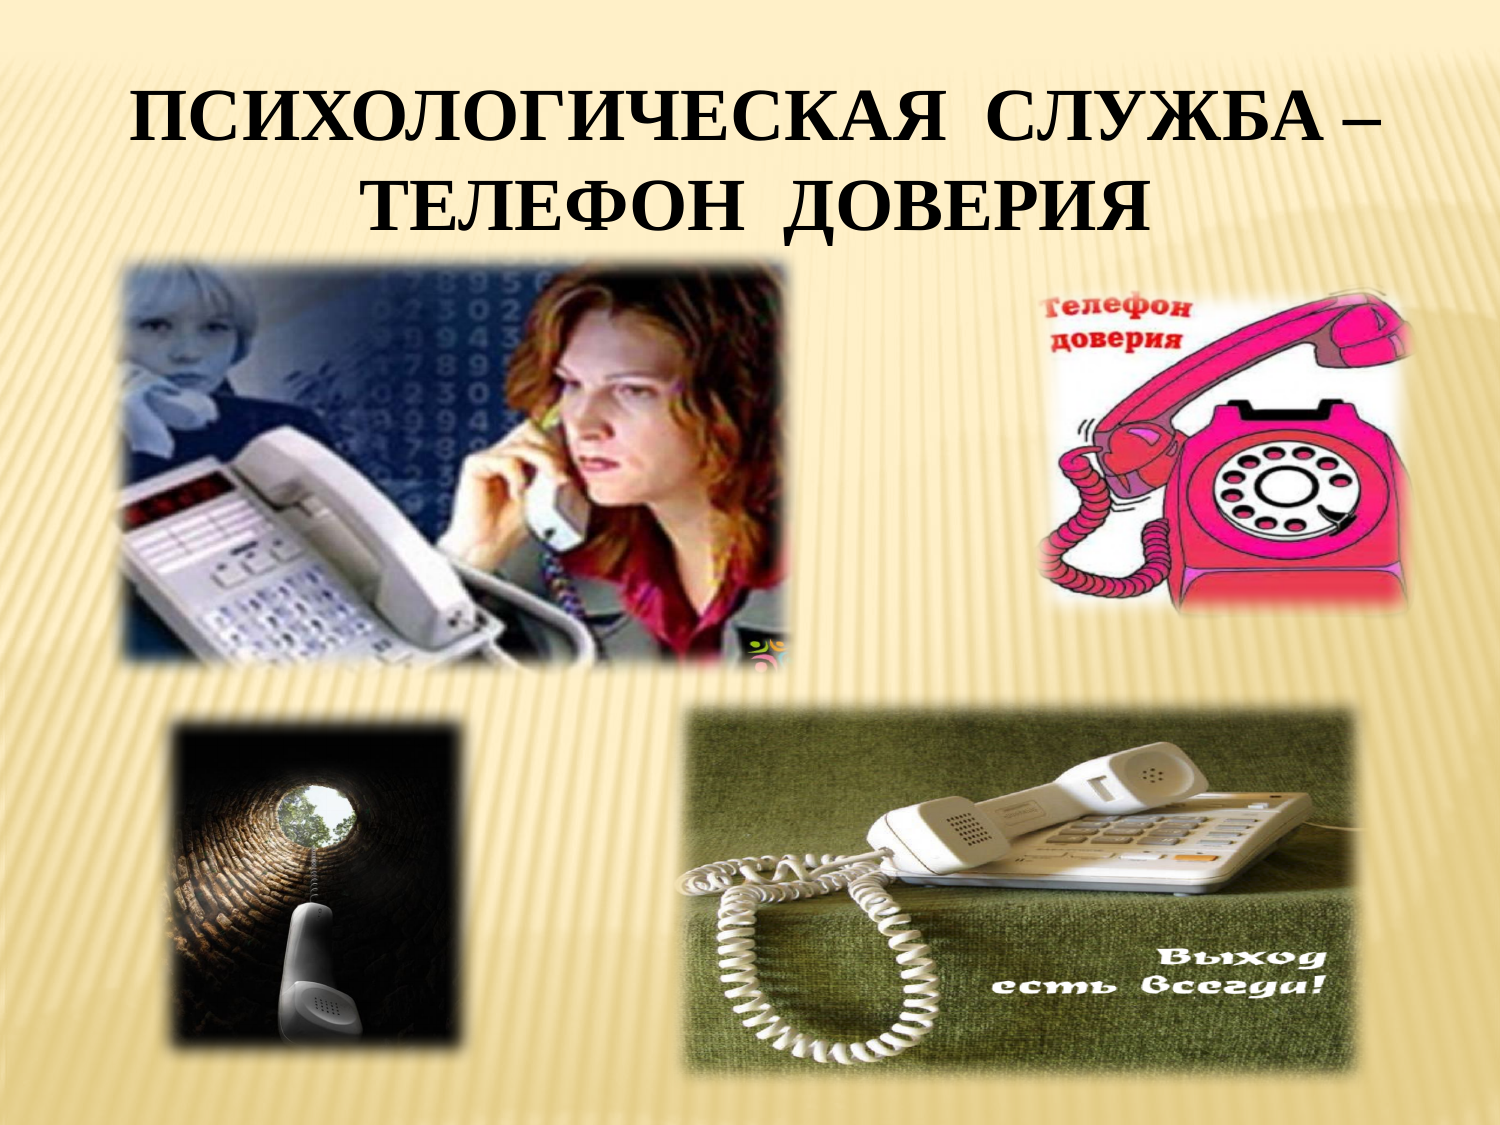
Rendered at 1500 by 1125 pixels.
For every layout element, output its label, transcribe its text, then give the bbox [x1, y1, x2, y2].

text_box ПСИХОЛОГИЧЕСКАЯ СЛУЖБА – ТЕЛЕФОН ДОВЕРИЯ [81, 58, 1430, 254]
picture [667, 691, 1372, 1091]
picture [152, 702, 480, 1067]
picture [1030, 280, 1420, 622]
picture [105, 245, 801, 680]
